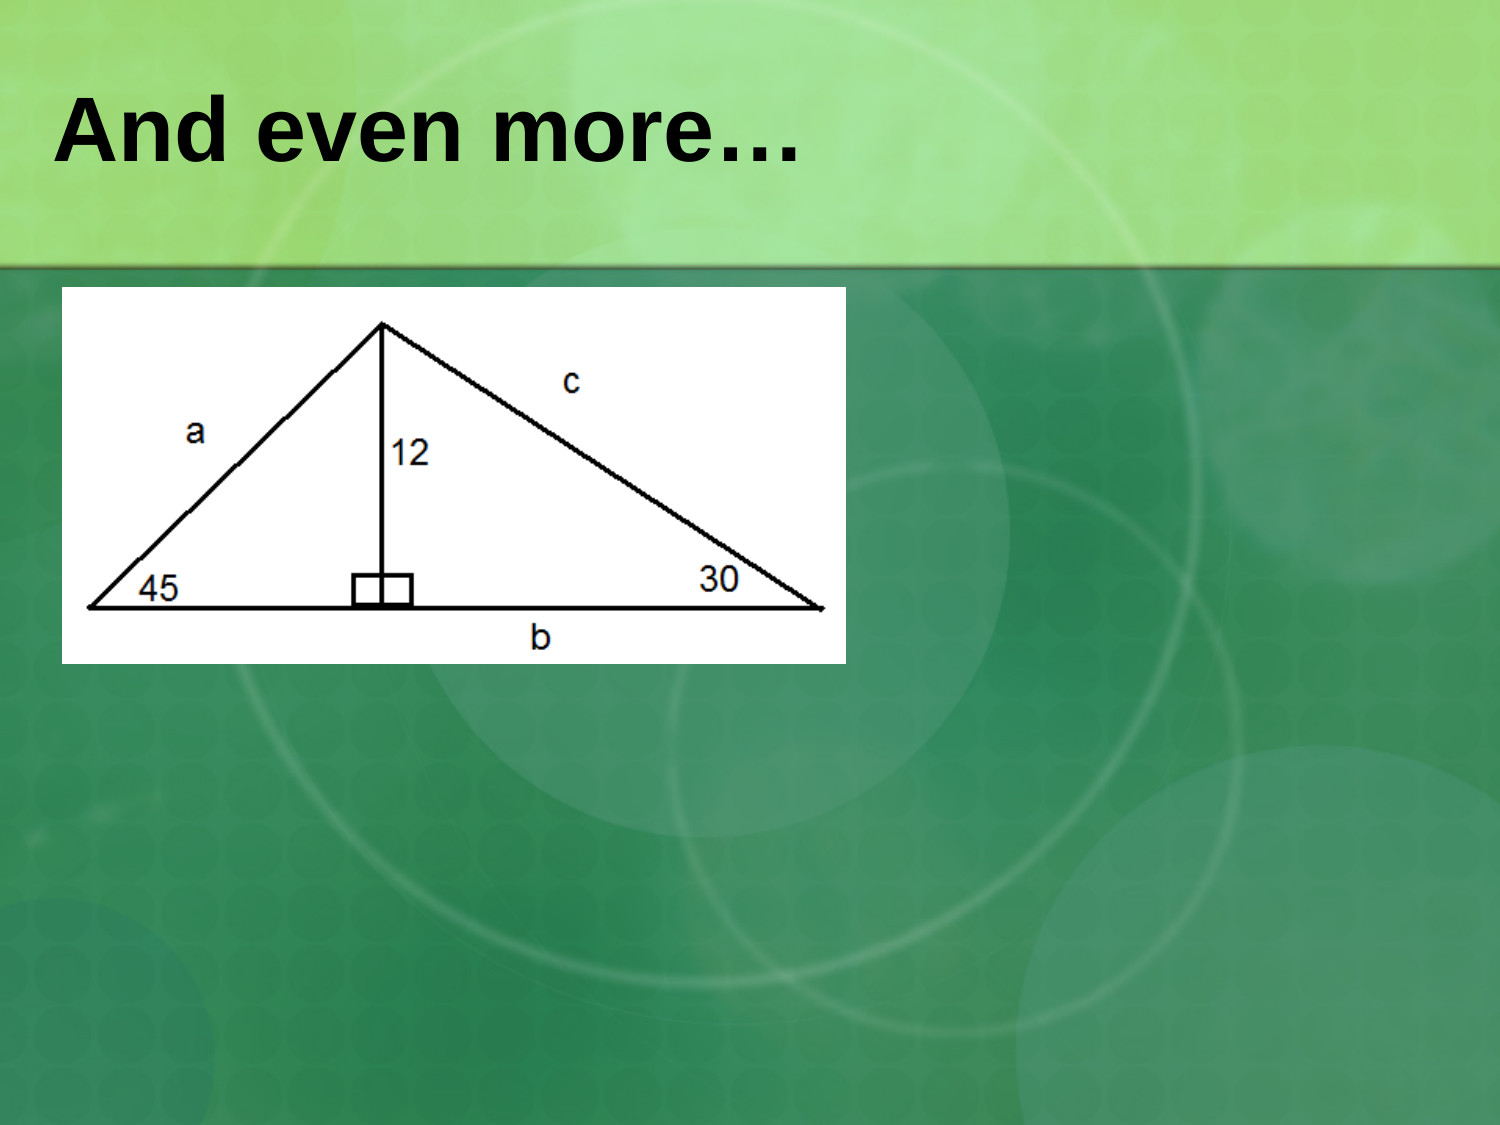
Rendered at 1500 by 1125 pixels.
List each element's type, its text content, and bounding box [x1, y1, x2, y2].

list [62, 287, 846, 665]
title And even more… [37, 24, 1463, 226]
picture [0, 0, 1500, 1125]
